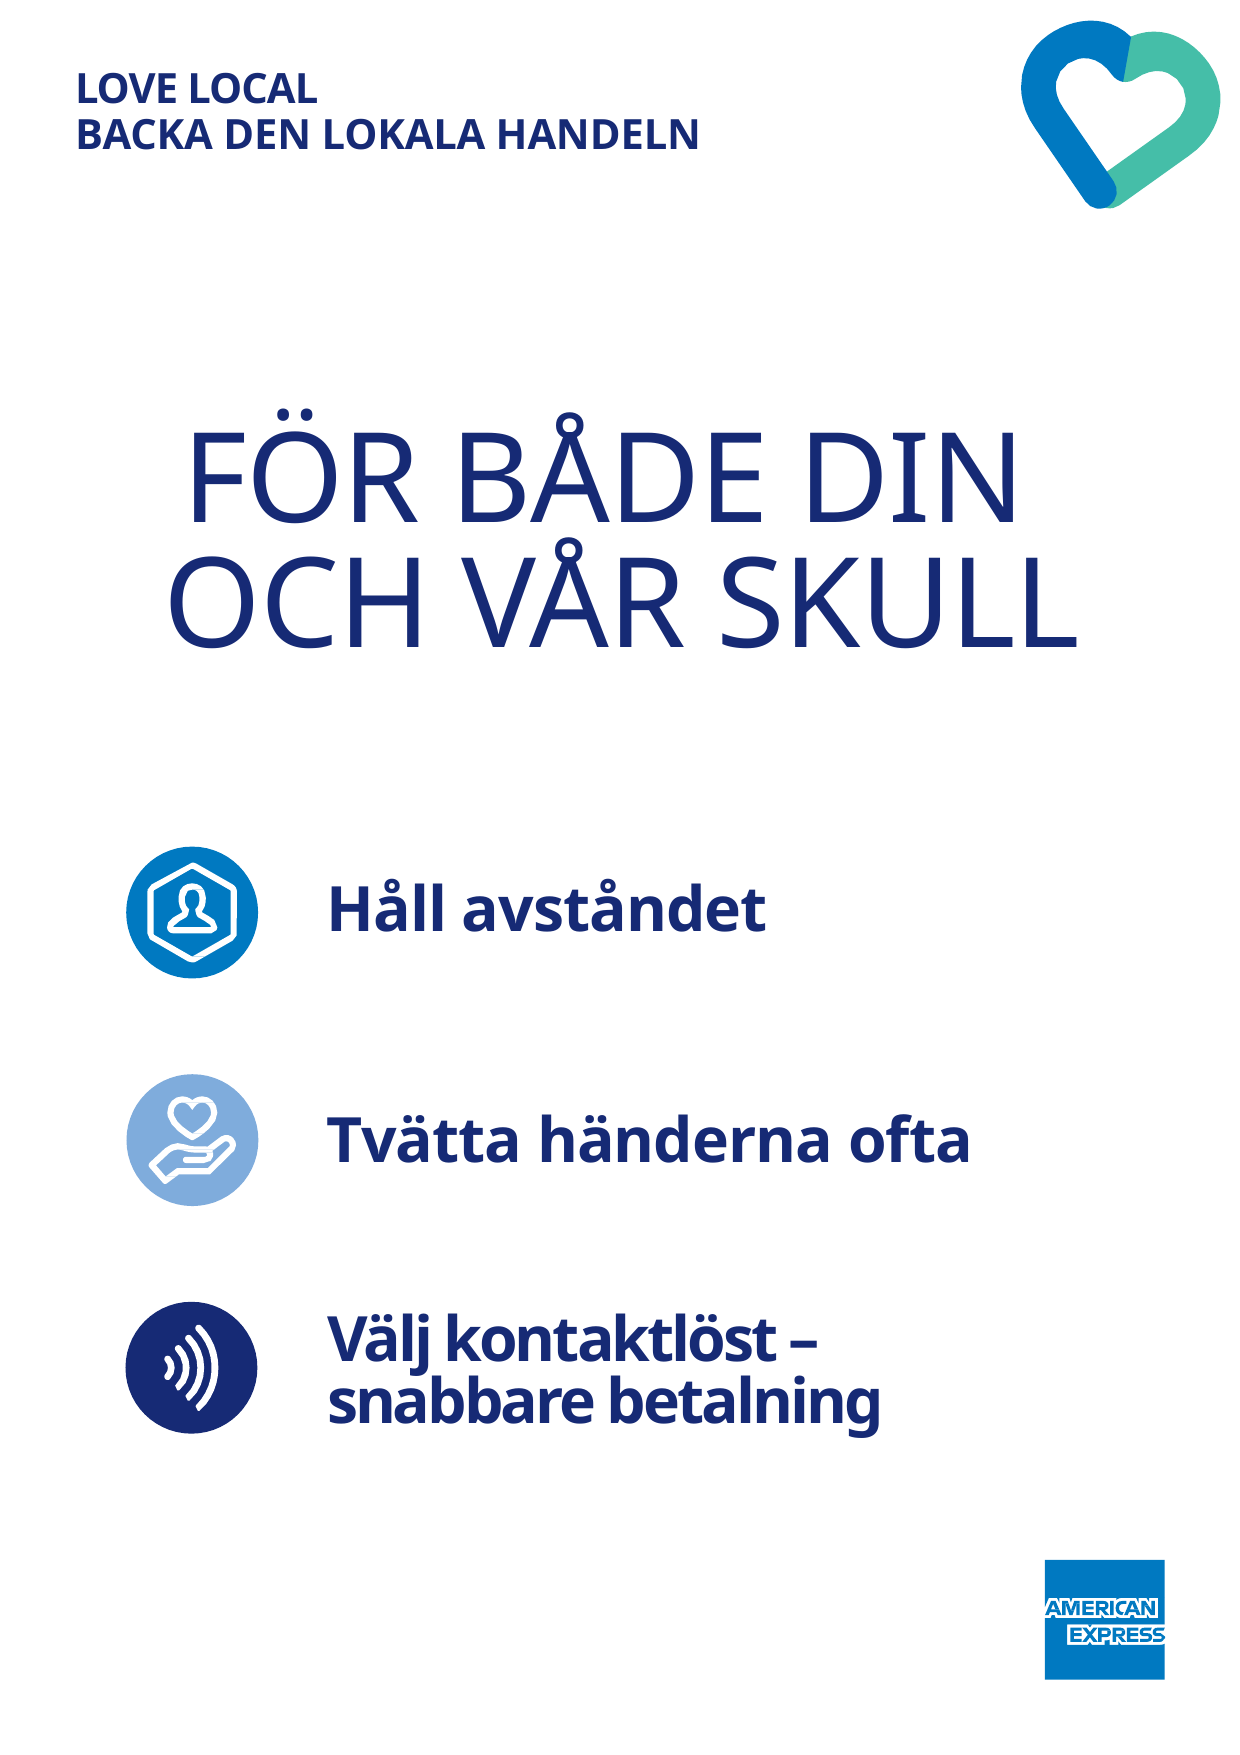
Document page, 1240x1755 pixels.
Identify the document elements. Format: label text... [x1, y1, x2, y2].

text_box [1044, 1559, 1165, 1680]
footer Välj kontaktlöst – snabbare betalning [324, 1297, 1004, 1755]
text_box [1082, 1600, 1094, 1616]
text_box Tvätta händerna ofta [324, 1098, 1116, 1176]
text_box [1070, 1627, 1111, 1642]
text_box [125, 1301, 258, 1434]
text_box [185, 1334, 205, 1401]
text_box [147, 862, 237, 963]
text_box LOVE LOCAL BACKA DEN LOKALA HANDELN [72, 64, 1081, 158]
text_box [1055, 133, 1117, 209]
text_box [1112, 1627, 1166, 1642]
text_box [167, 1096, 218, 1141]
text_box [148, 1135, 237, 1184]
text_box [1115, 1600, 1155, 1616]
text_box [174, 1345, 190, 1391]
text_box [1045, 1600, 1080, 1616]
text_box [126, 846, 259, 979]
text_box [1095, 1600, 1114, 1616]
text_box [1025, 20, 1132, 82]
text_box FÖR BÅDE DIN OCH VÅR SKULL [70, 394, 1170, 673]
text_box [1106, 31, 1221, 209]
text_box [195, 1324, 219, 1411]
text_box [126, 1074, 259, 1207]
text_box Håll avståndet [324, 866, 1116, 944]
text_box [164, 1355, 175, 1380]
